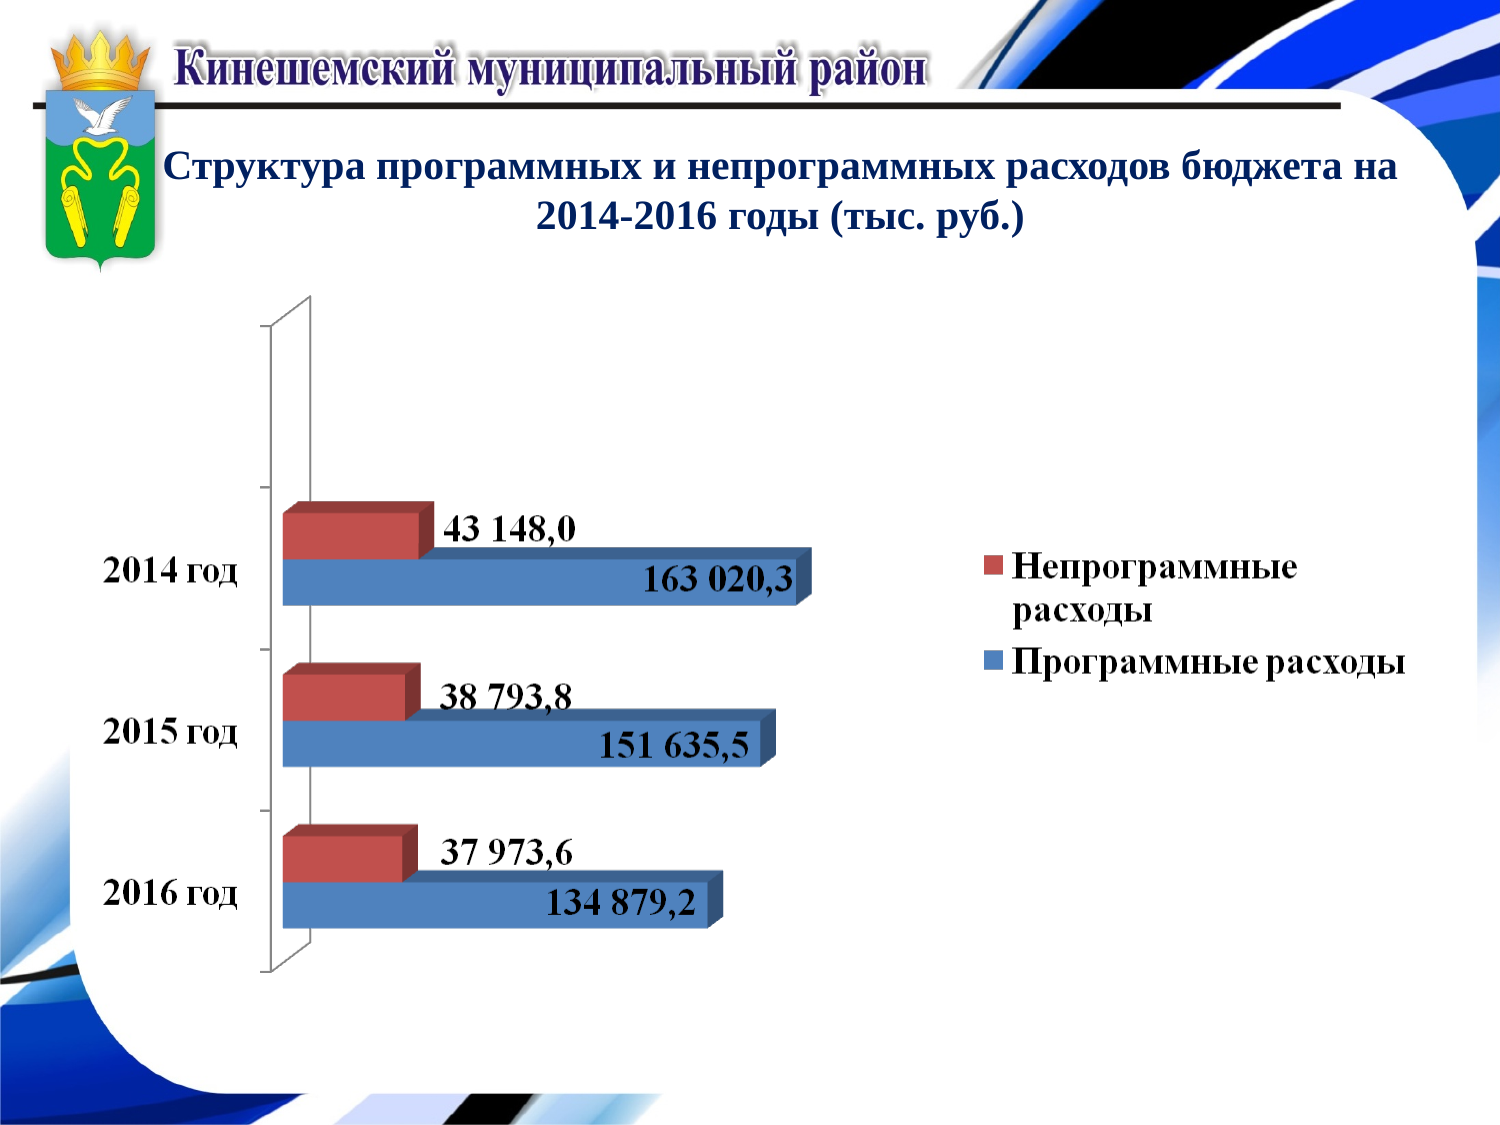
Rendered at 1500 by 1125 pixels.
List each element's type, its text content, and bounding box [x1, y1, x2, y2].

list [74, 262, 1426, 1006]
picture [0, 0, 1500, 1125]
title Структура программных и непрограммных расходов бюджета на 2014-2016 годы (тыс. руб.) [105, 93, 1456, 282]
